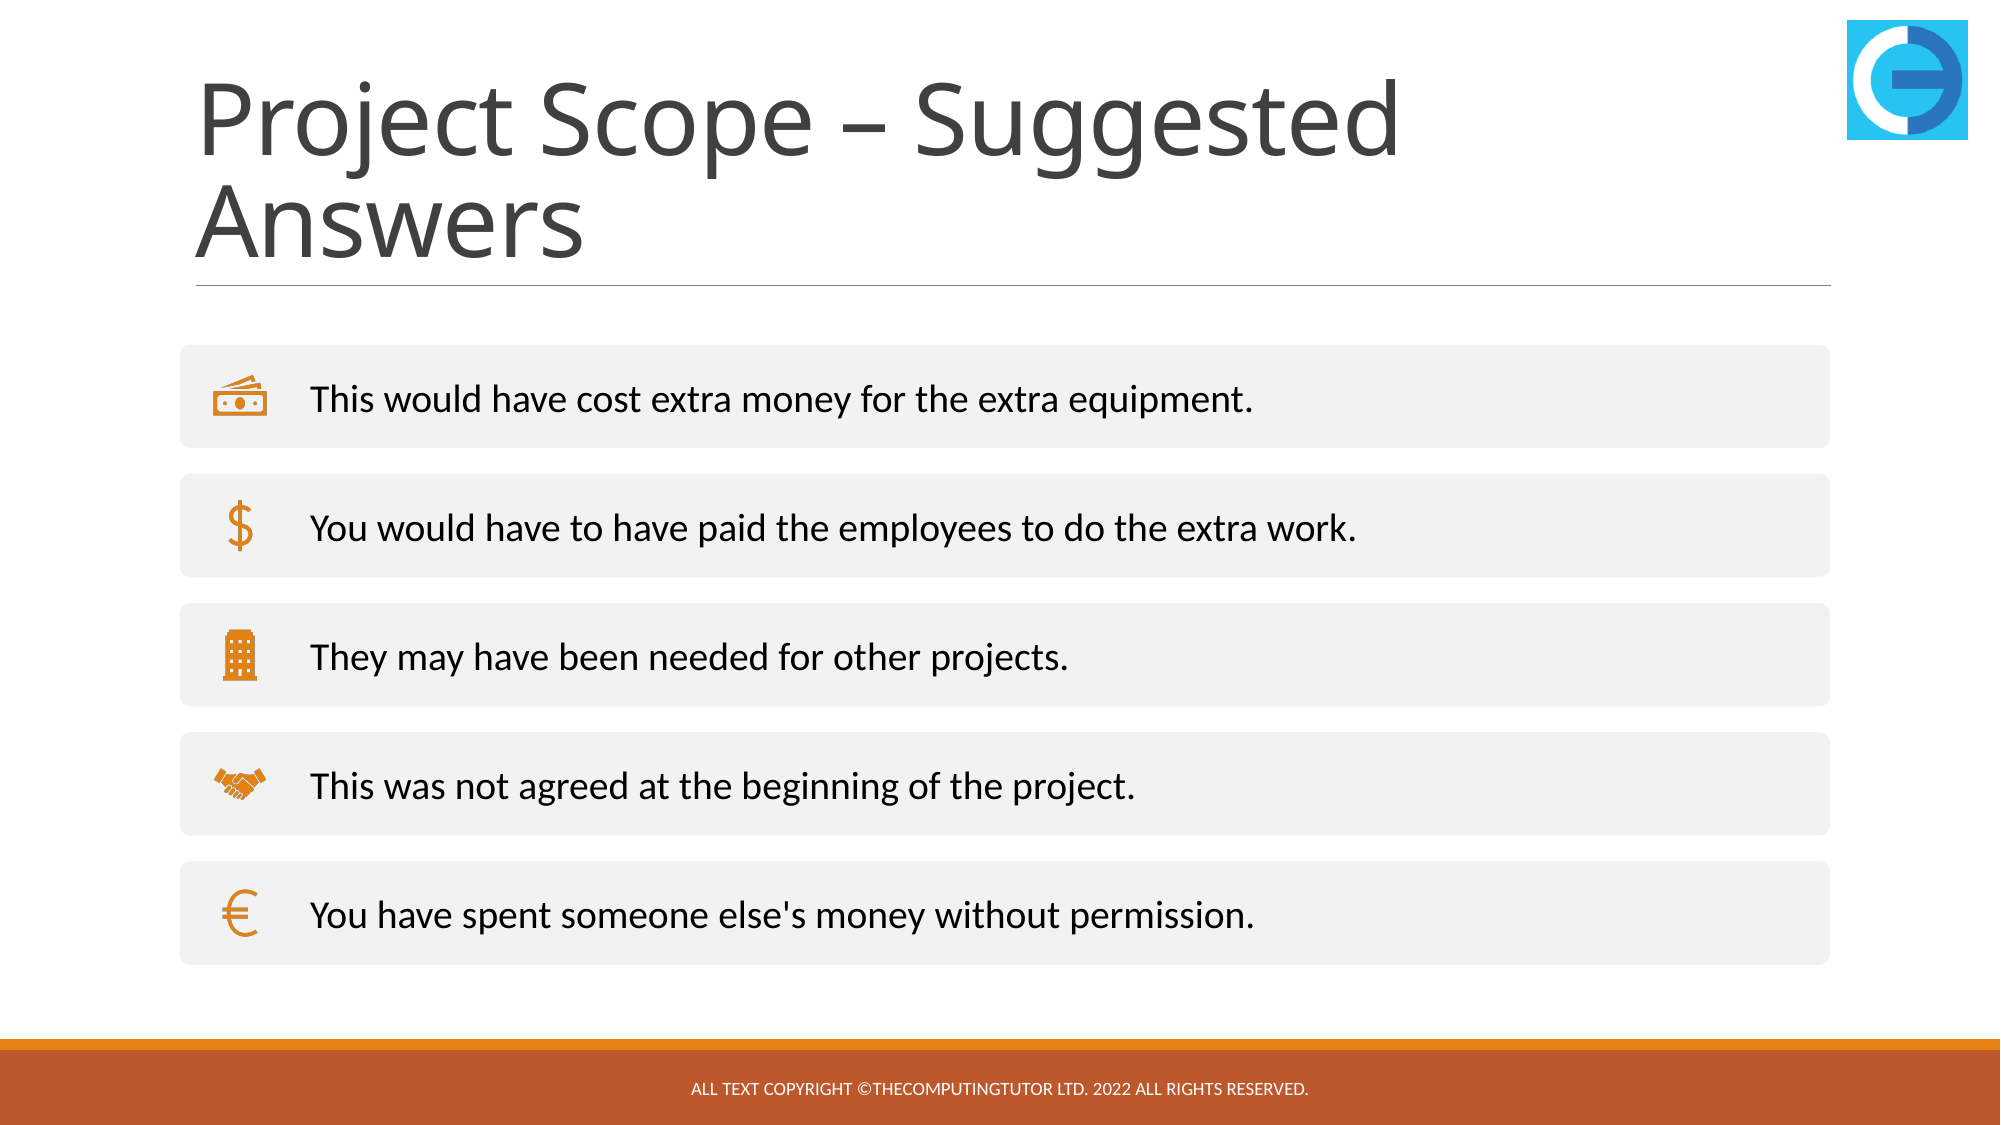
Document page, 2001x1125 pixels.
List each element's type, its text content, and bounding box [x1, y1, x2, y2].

title Project Scope – Suggested Answers [180, 47, 1830, 285]
footer All text copyright ©TheComputingTutor Ltd. 2022 All rights Reserved. [604, 1059, 1396, 1120]
picture [1847, 20, 1968, 140]
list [179, 343, 1831, 966]
